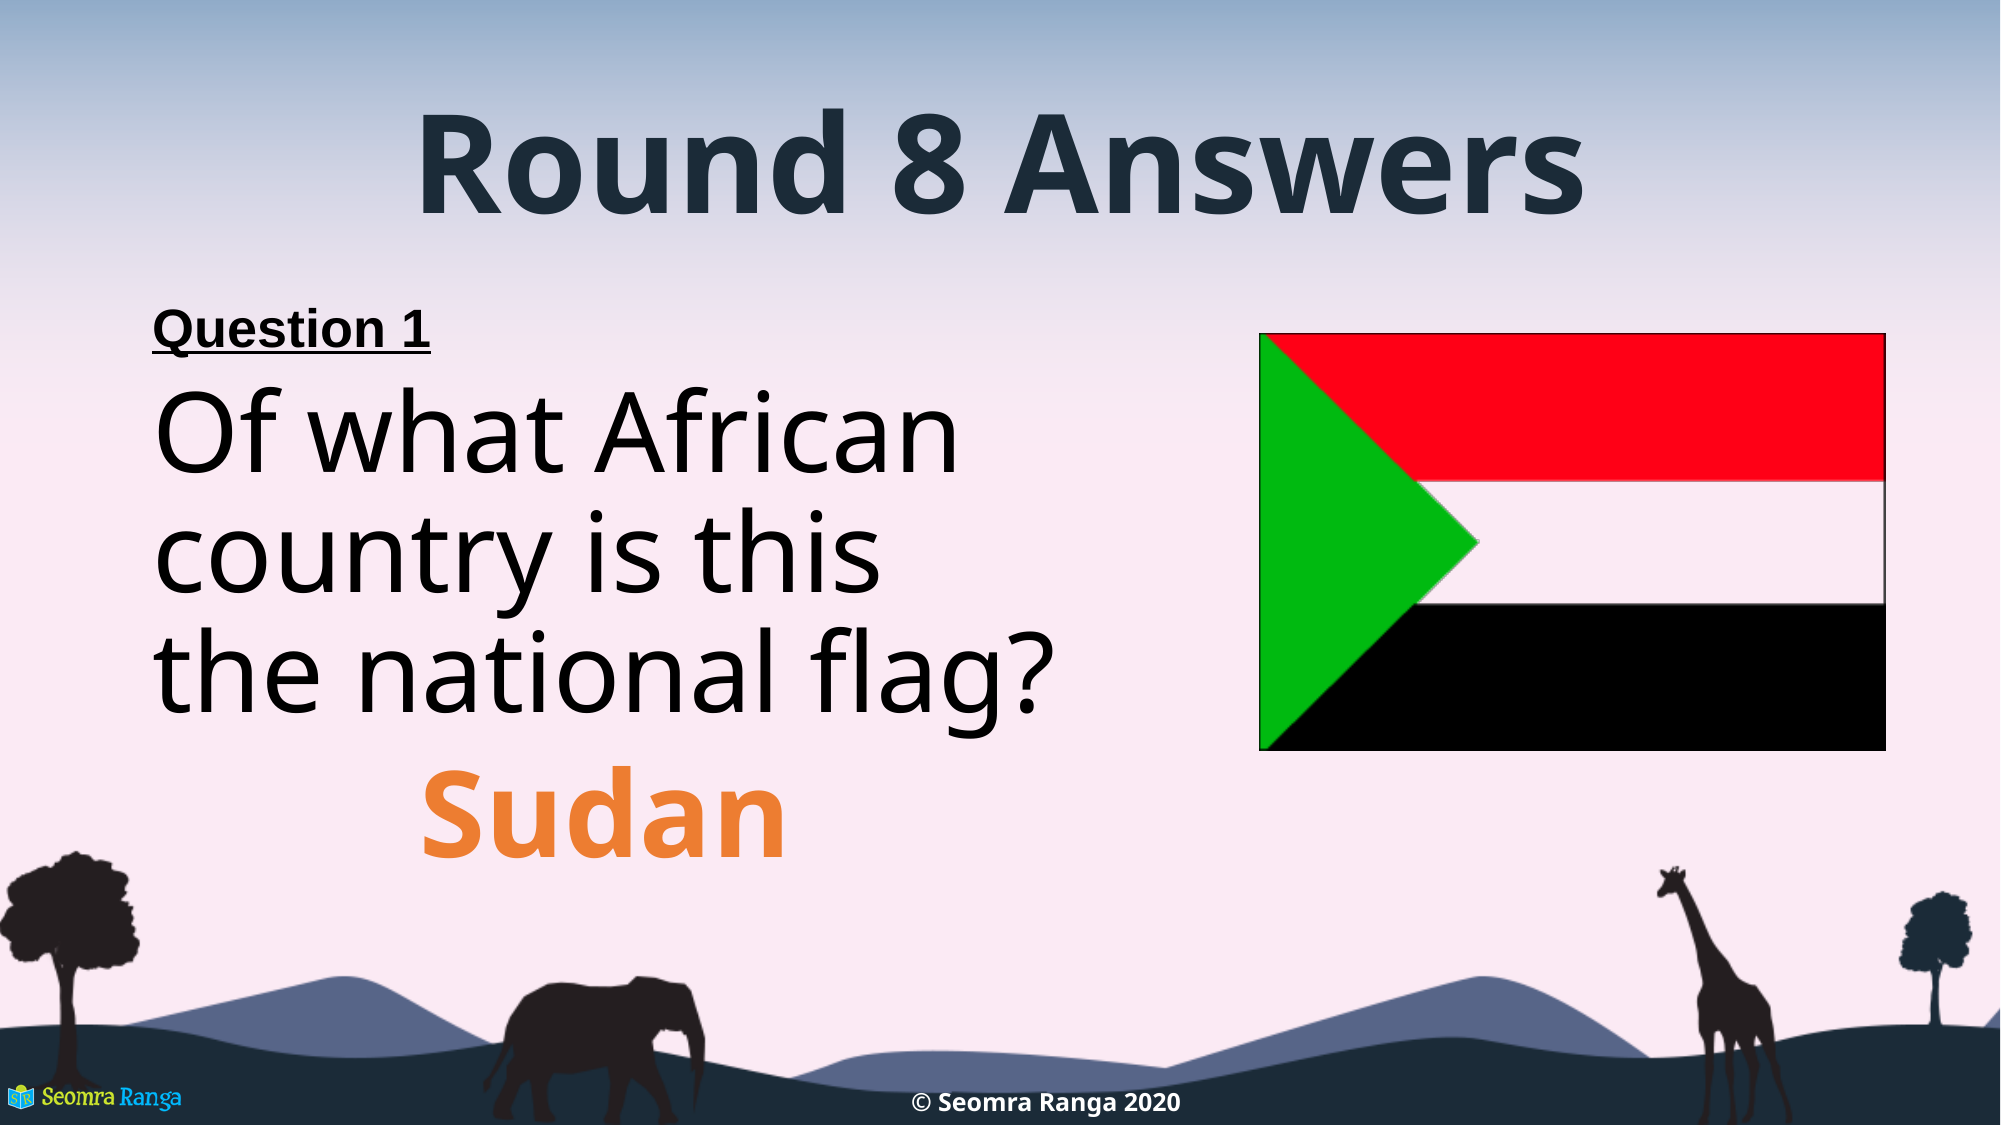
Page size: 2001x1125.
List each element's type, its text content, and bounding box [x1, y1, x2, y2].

text_box © Seomra Ranga 2020 www.seomraranga.com [762, 1079, 1330, 1125]
picture [0, 0, 2001, 1125]
title Round 8 Answers [137, 59, 1863, 278]
list Question 1 Of what African country is this the national flag? Sudan [137, 293, 1074, 1014]
